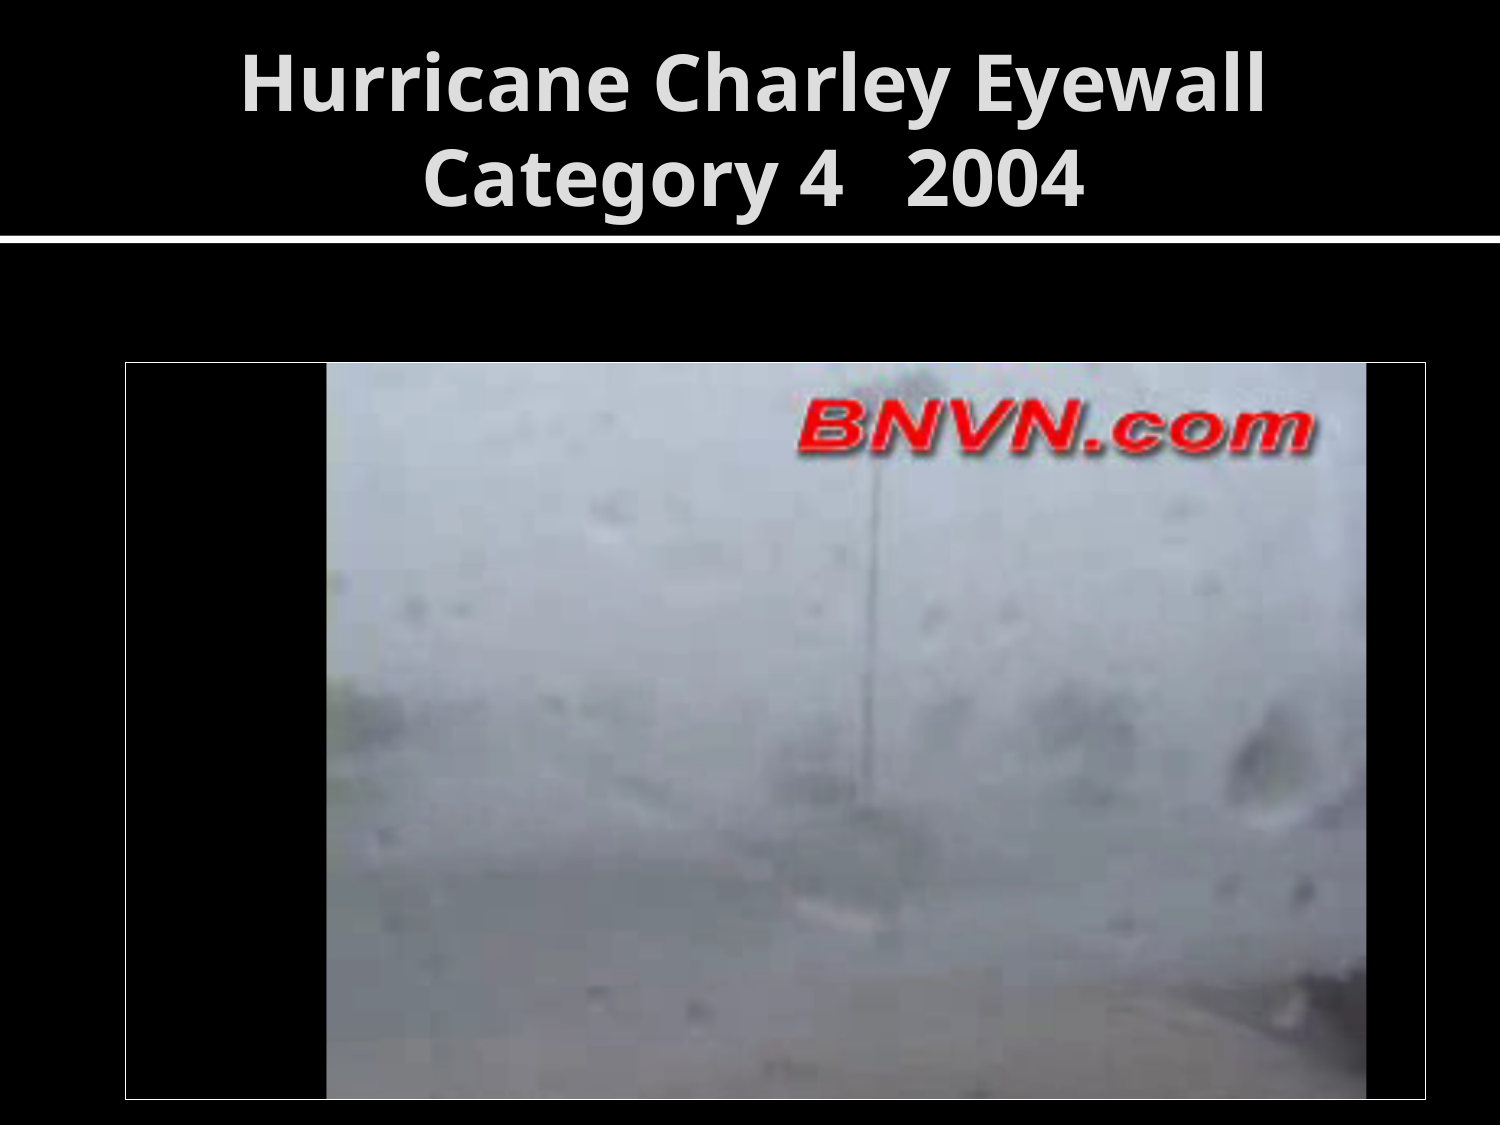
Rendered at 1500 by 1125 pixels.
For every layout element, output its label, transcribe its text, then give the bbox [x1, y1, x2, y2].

title Hurricane Charley Eyewall Category 4 2004 [75, 24, 1425, 231]
picture [126, 363, 1425, 1099]
